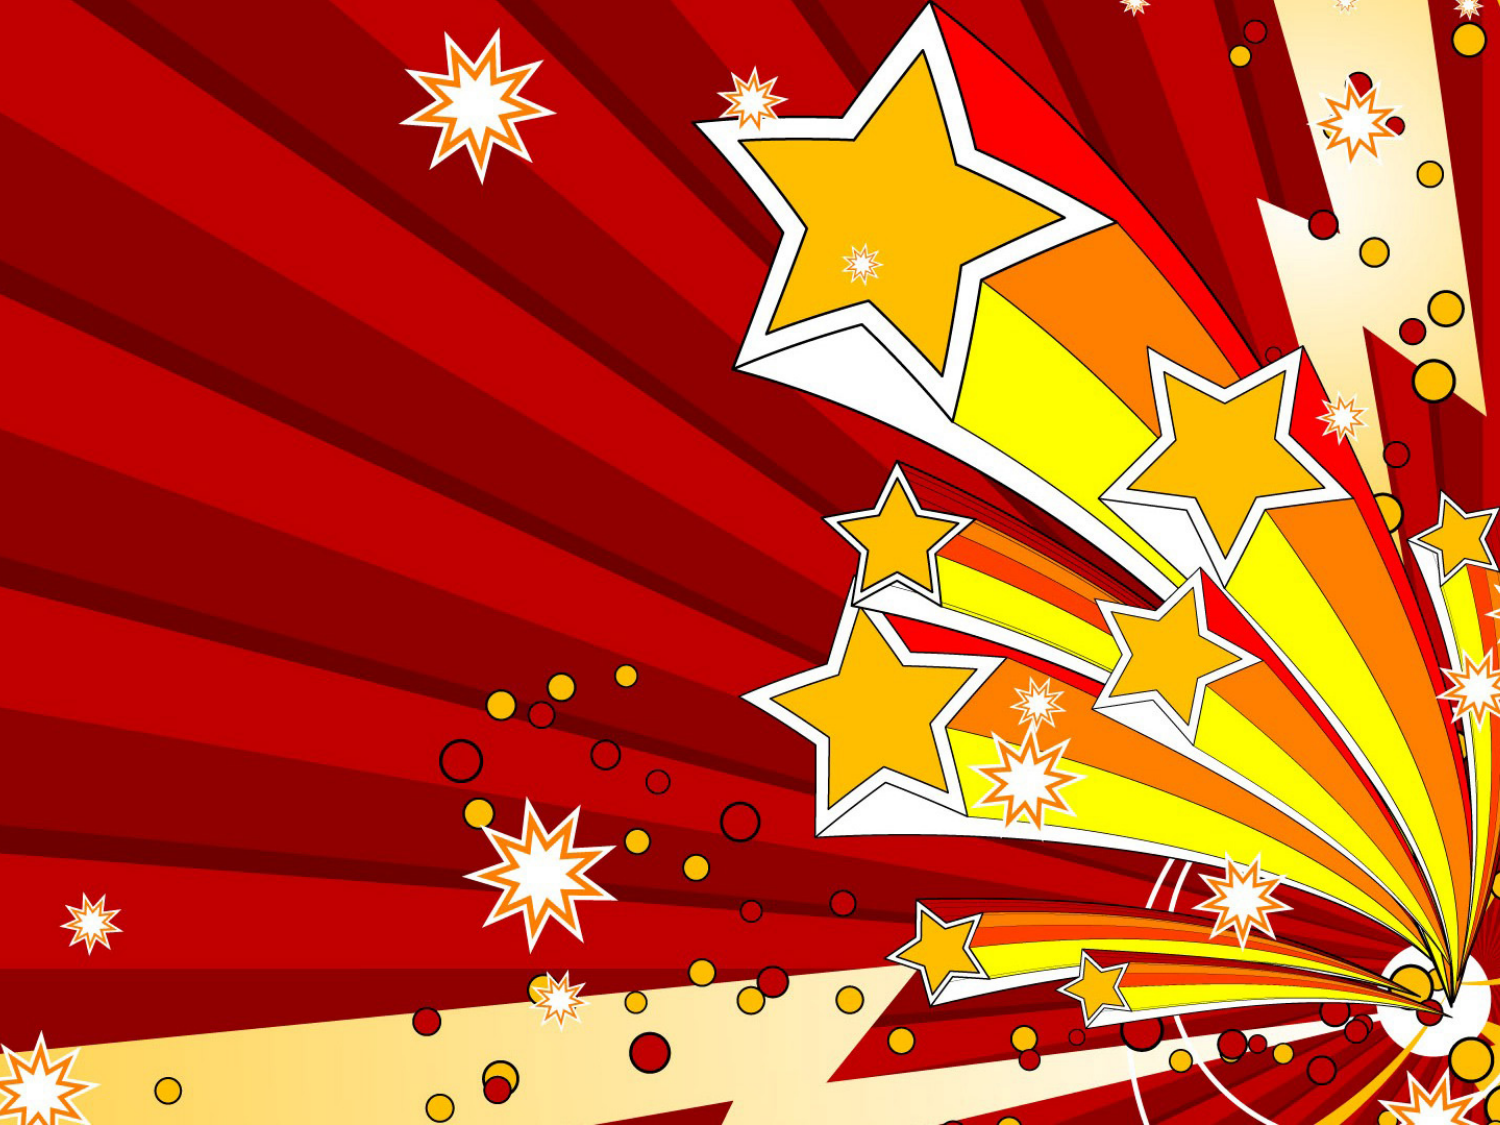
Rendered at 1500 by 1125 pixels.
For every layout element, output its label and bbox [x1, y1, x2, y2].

list [0, 0, 1500, 1125]
